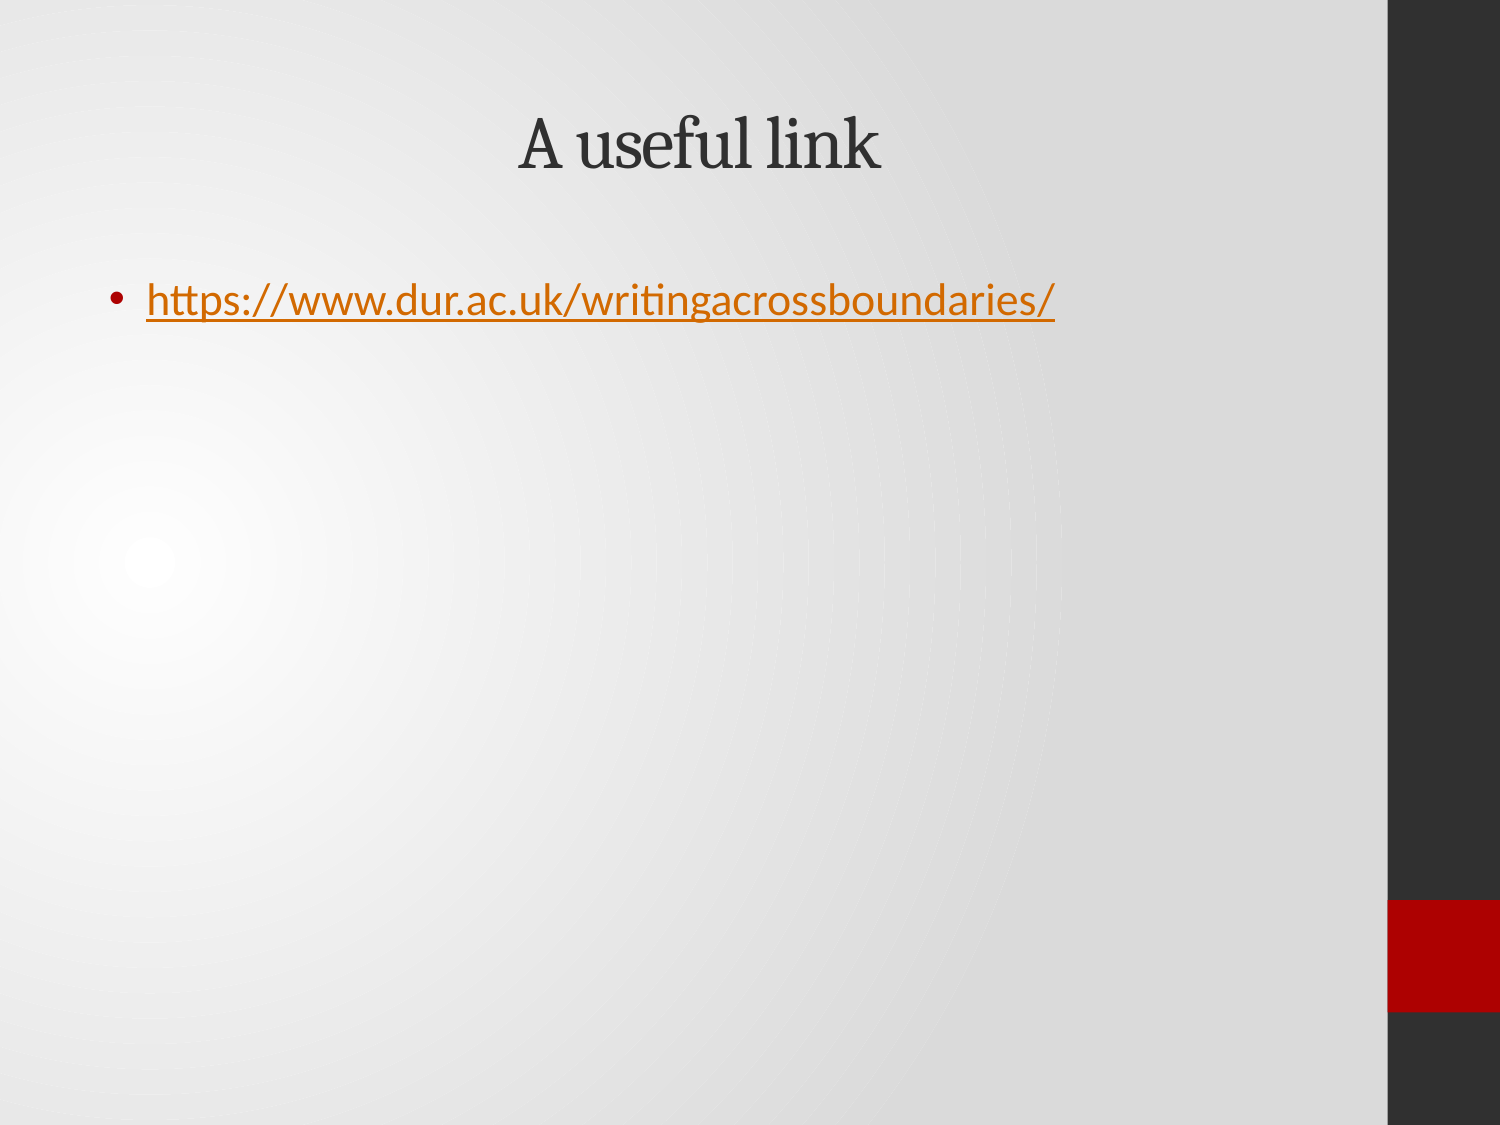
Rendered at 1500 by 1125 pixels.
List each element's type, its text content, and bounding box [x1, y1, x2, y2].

list https://www.dur.ac.uk/writingacrossboundaries/ [75, 262, 1325, 1050]
title A useful link [75, 45, 1325, 233]
